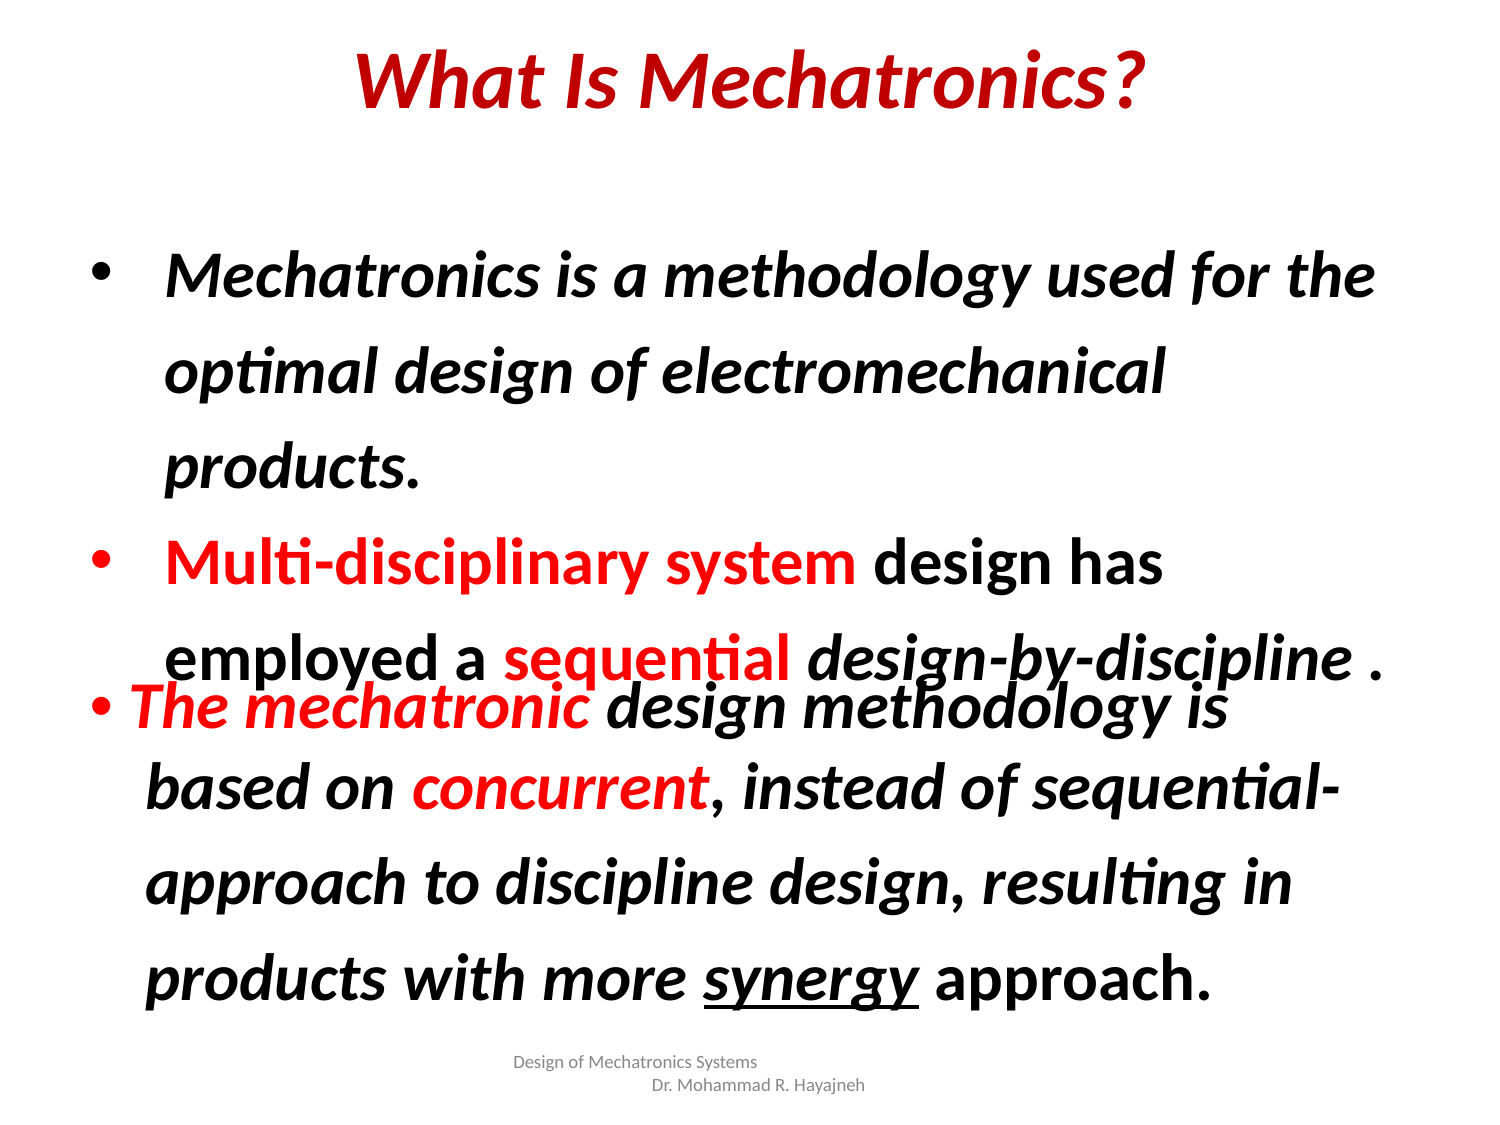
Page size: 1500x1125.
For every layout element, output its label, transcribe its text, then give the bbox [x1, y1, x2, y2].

footer Design of Mechatronics Systems Dr. Mohammad R. Hayajneh [496, 1042, 1004, 1103]
text_box • The mechatronic design methodology is [89, 649, 1243, 833]
text_box Mechatronics is a methodology used for the optimal design of electromechanical products. Multi-disciplinary system design has employed a sequential design-by-discipline . [89, 214, 1388, 982]
text_box What Is Mechatronics? [352, 22, 1154, 214]
text_box based on concurrent, instead of sequential- approach to discipline design, resulting in products with more synergy approach. [145, 727, 1355, 1110]
